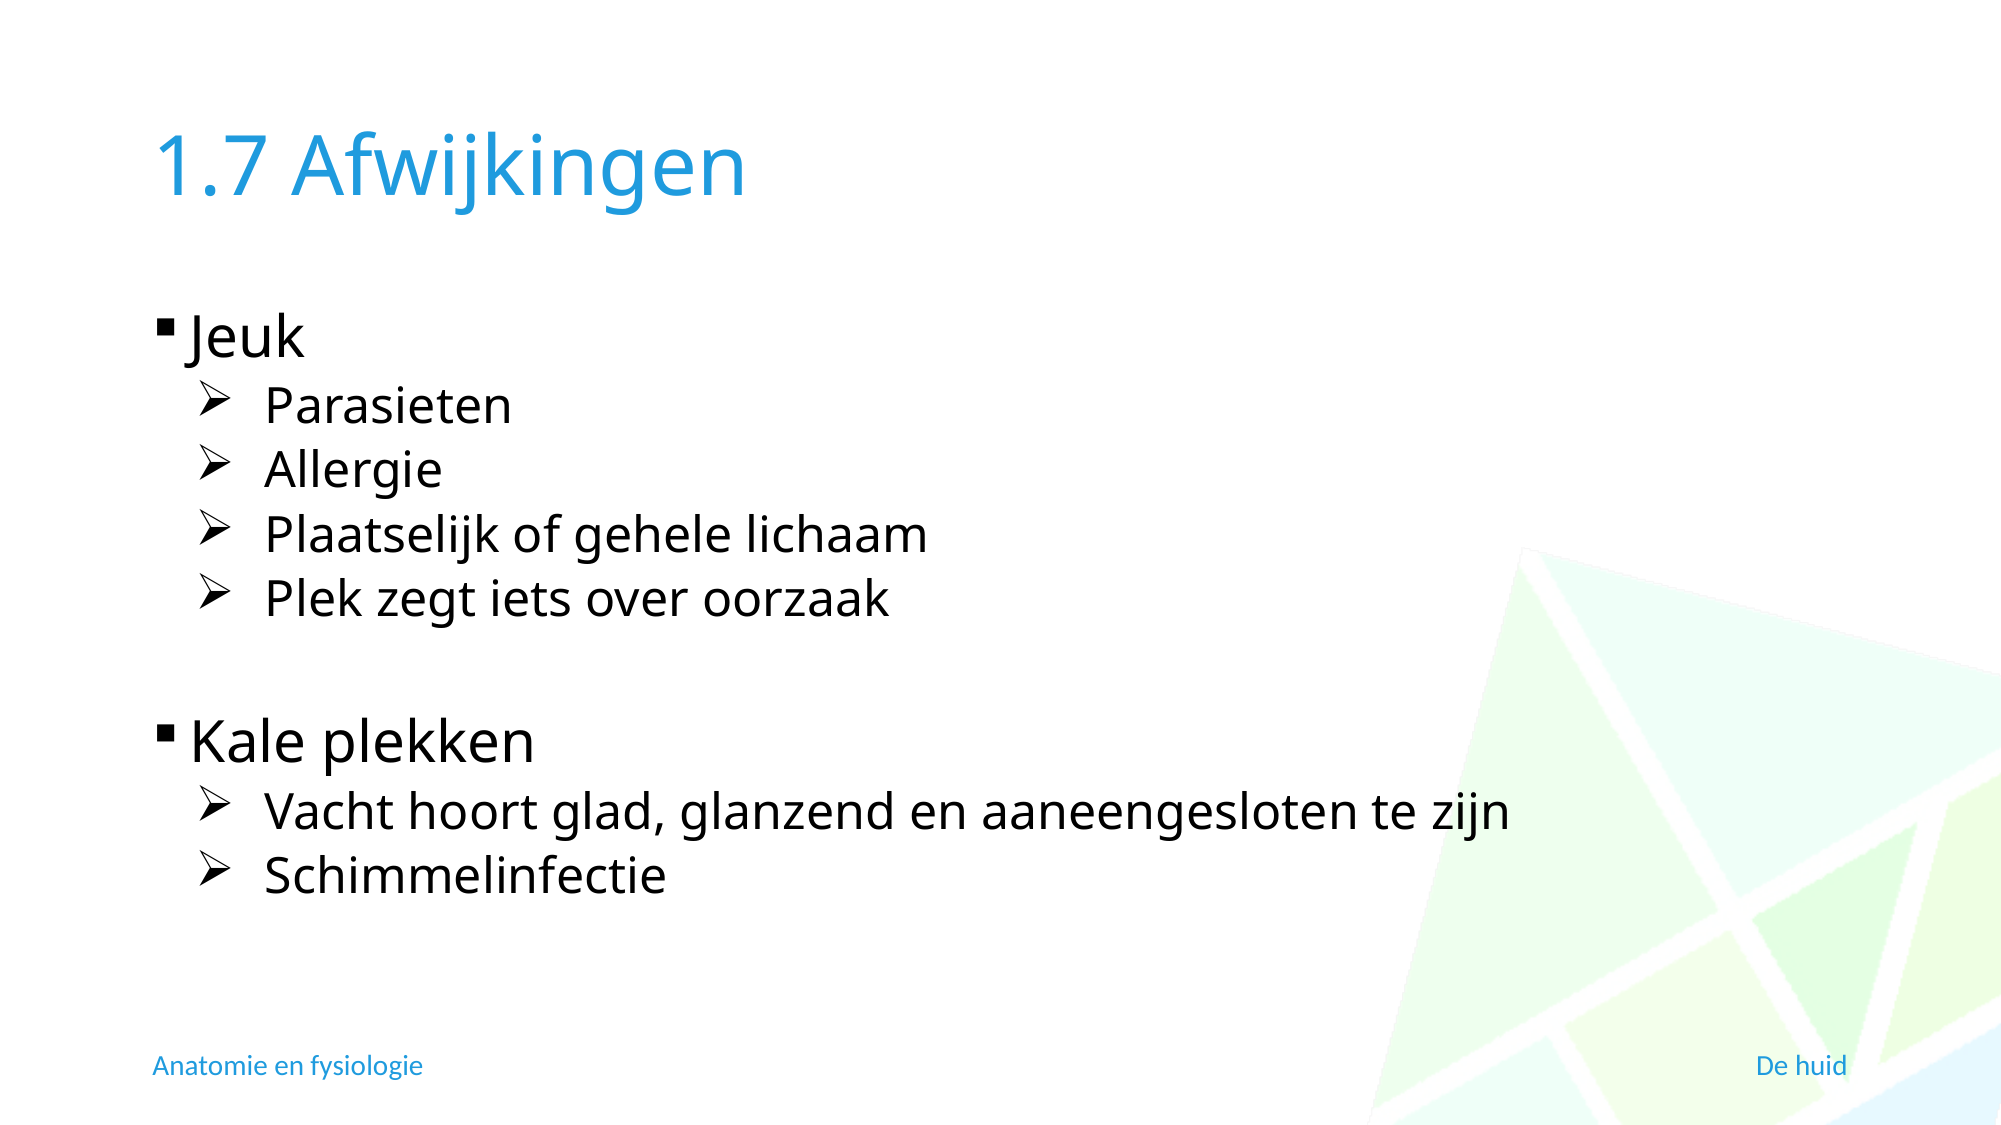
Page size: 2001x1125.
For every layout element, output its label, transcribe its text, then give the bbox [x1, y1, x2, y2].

title 1.7 Afwijkingen [137, 59, 1863, 278]
list Jeuk Parasieten Allergie Plaatselijk of gehele lichaam Plek zegt iets over oorzaak Kale plekken Vacht hoort glad, glanzend en aaneengesloten te zijn Schimmelinfectie [137, 299, 1863, 1014]
list De huid [1412, 1042, 1863, 1103]
list Anatomie en fysiologie [137, 1042, 588, 1103]
